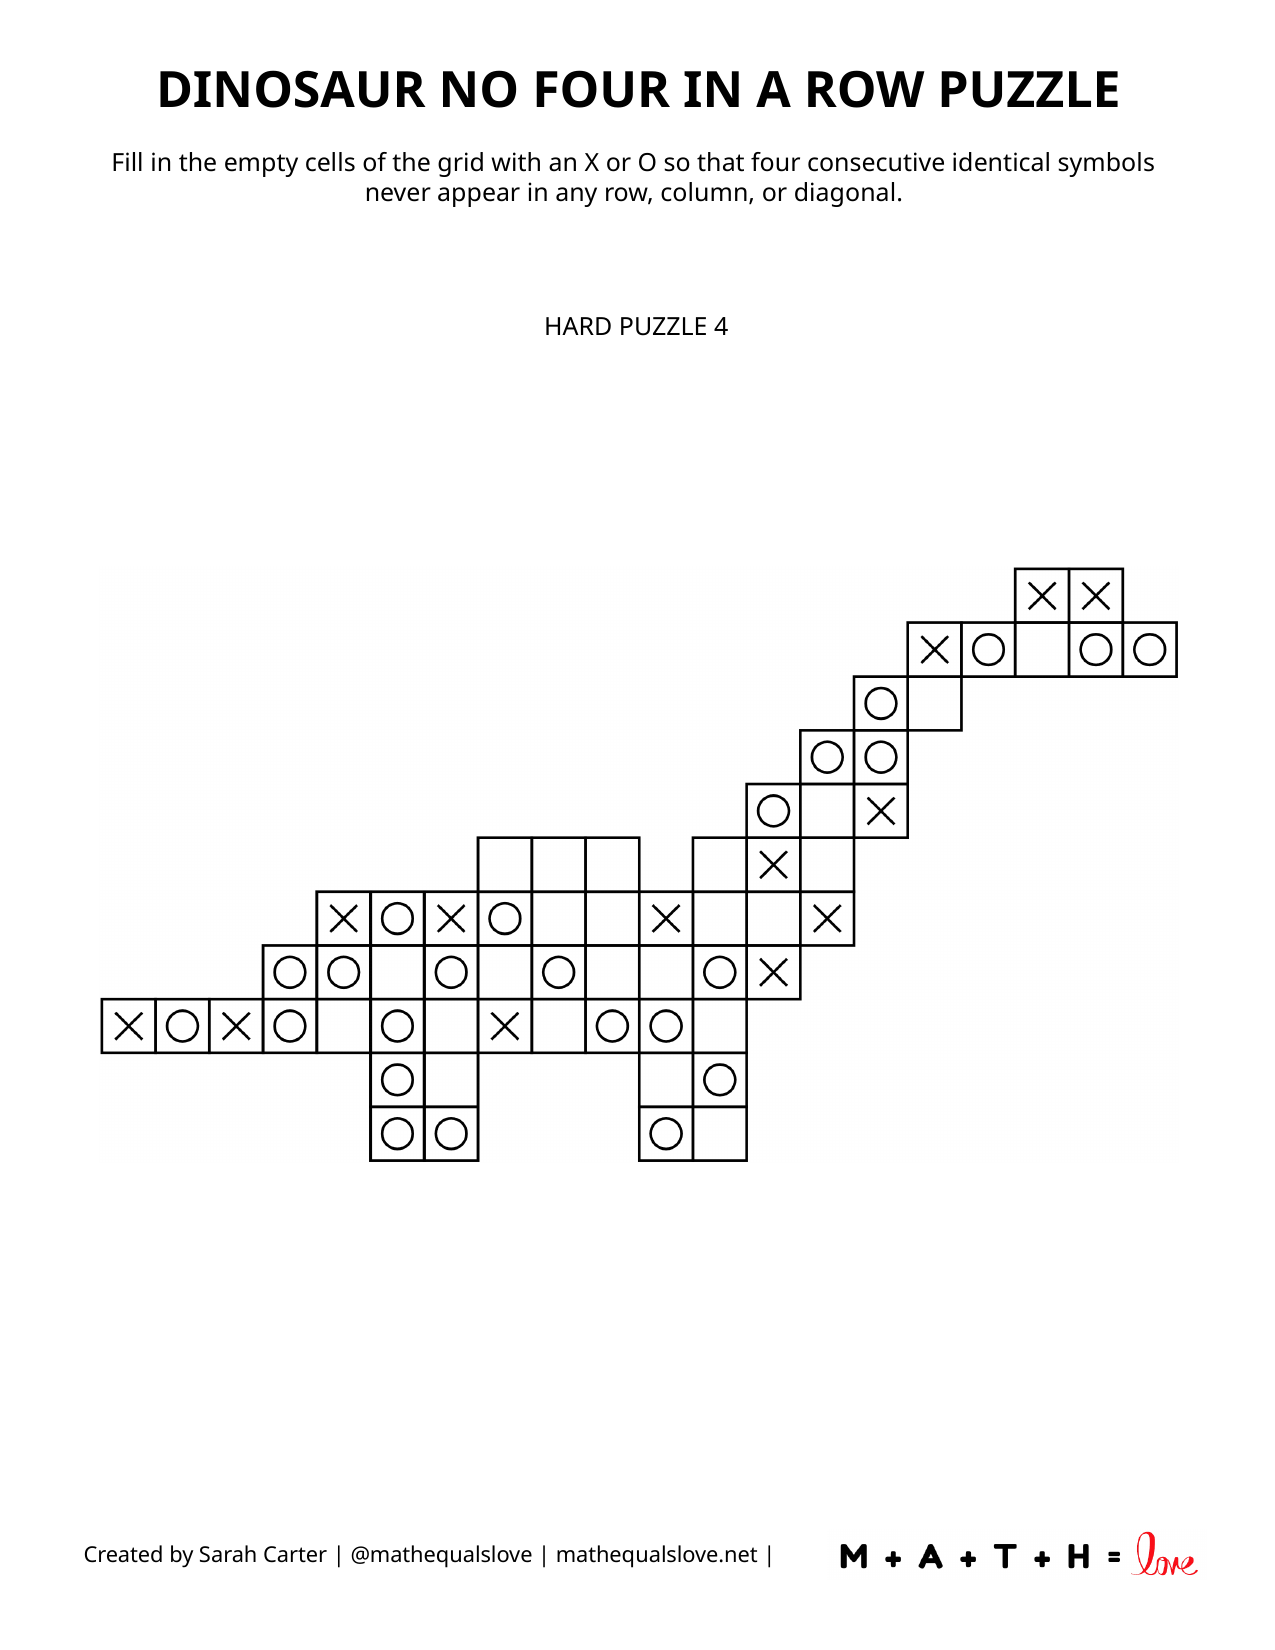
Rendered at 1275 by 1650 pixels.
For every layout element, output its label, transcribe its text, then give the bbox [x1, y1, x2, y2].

text_box Fill in the empty cells of the grid with an X or O so that four consecutive identical symbols never appear in any row, column, or diagonal. [0, 139, 1275, 215]
text_box DINOSAUR NO FOUR IN A ROW PUZZLE [66, 49, 1211, 125]
text_box HARD PUZZLE 4 [158, 310, 1115, 362]
picture [99, 566, 1180, 1163]
text_box Created by Sarah Carter | @mathequalslove | mathequalslove.net | [68, 1533, 826, 1575]
picture [826, 1528, 1207, 1580]
